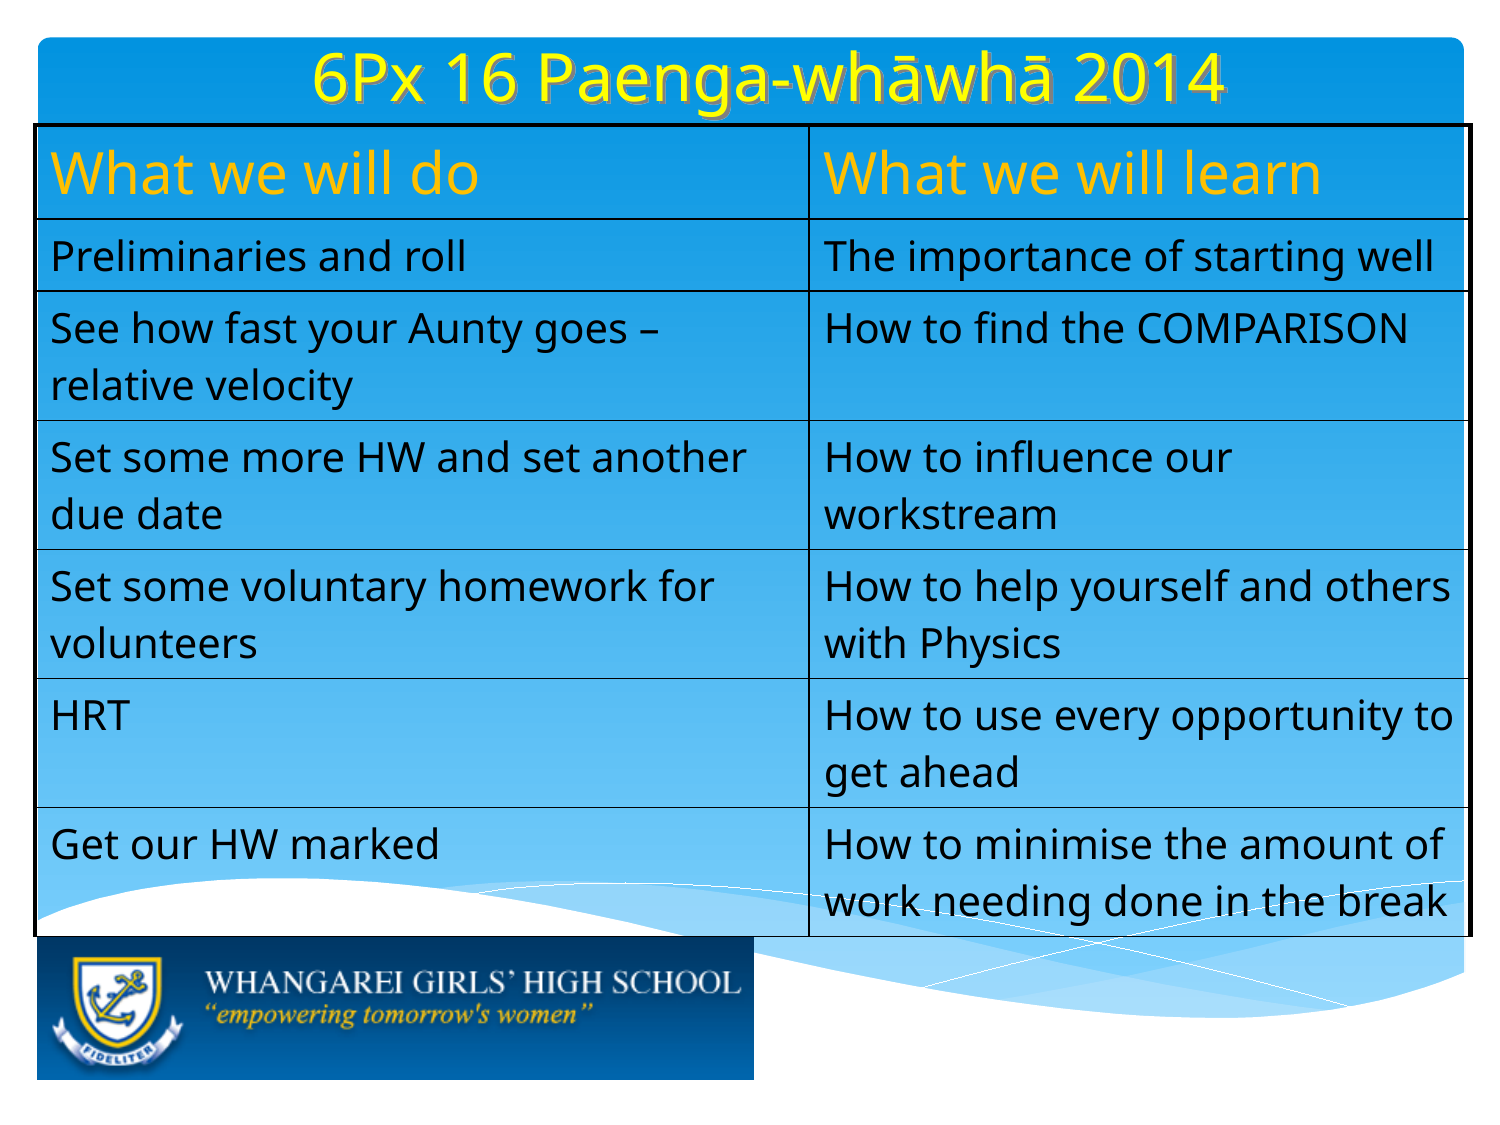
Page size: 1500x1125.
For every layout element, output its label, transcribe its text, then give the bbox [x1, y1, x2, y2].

picture [37, 937, 754, 1080]
table_cell HRT [37, 679, 808, 807]
table_cell How to influence our workstream [810, 421, 1468, 549]
table_cell See how fast your Aunty goes – relative velocity [37, 292, 808, 420]
text_box 6Px 16 Paenga-whāwhā 2014 [162, 24, 1375, 123]
table_cell Preliminaries and roll [37, 220, 808, 290]
table_cell Set some more HW and set another due date [37, 421, 808, 549]
table_header What we will learn [810, 127, 1468, 218]
table_cell How to help yourself and others with Physics [810, 550, 1468, 678]
table_cell How to minimise the amount of work needing done in the break [810, 808, 1468, 936]
table_cell Get our HW marked [37, 808, 808, 936]
table_cell The importance of starting well [810, 220, 1468, 290]
table_header What we will do [37, 127, 808, 218]
table_cell Set some voluntary homework for volunteers [37, 550, 808, 678]
table_cell How to find the COMPARISON [810, 292, 1468, 420]
table_cell How to use every opportunity to get ahead [810, 679, 1468, 807]
